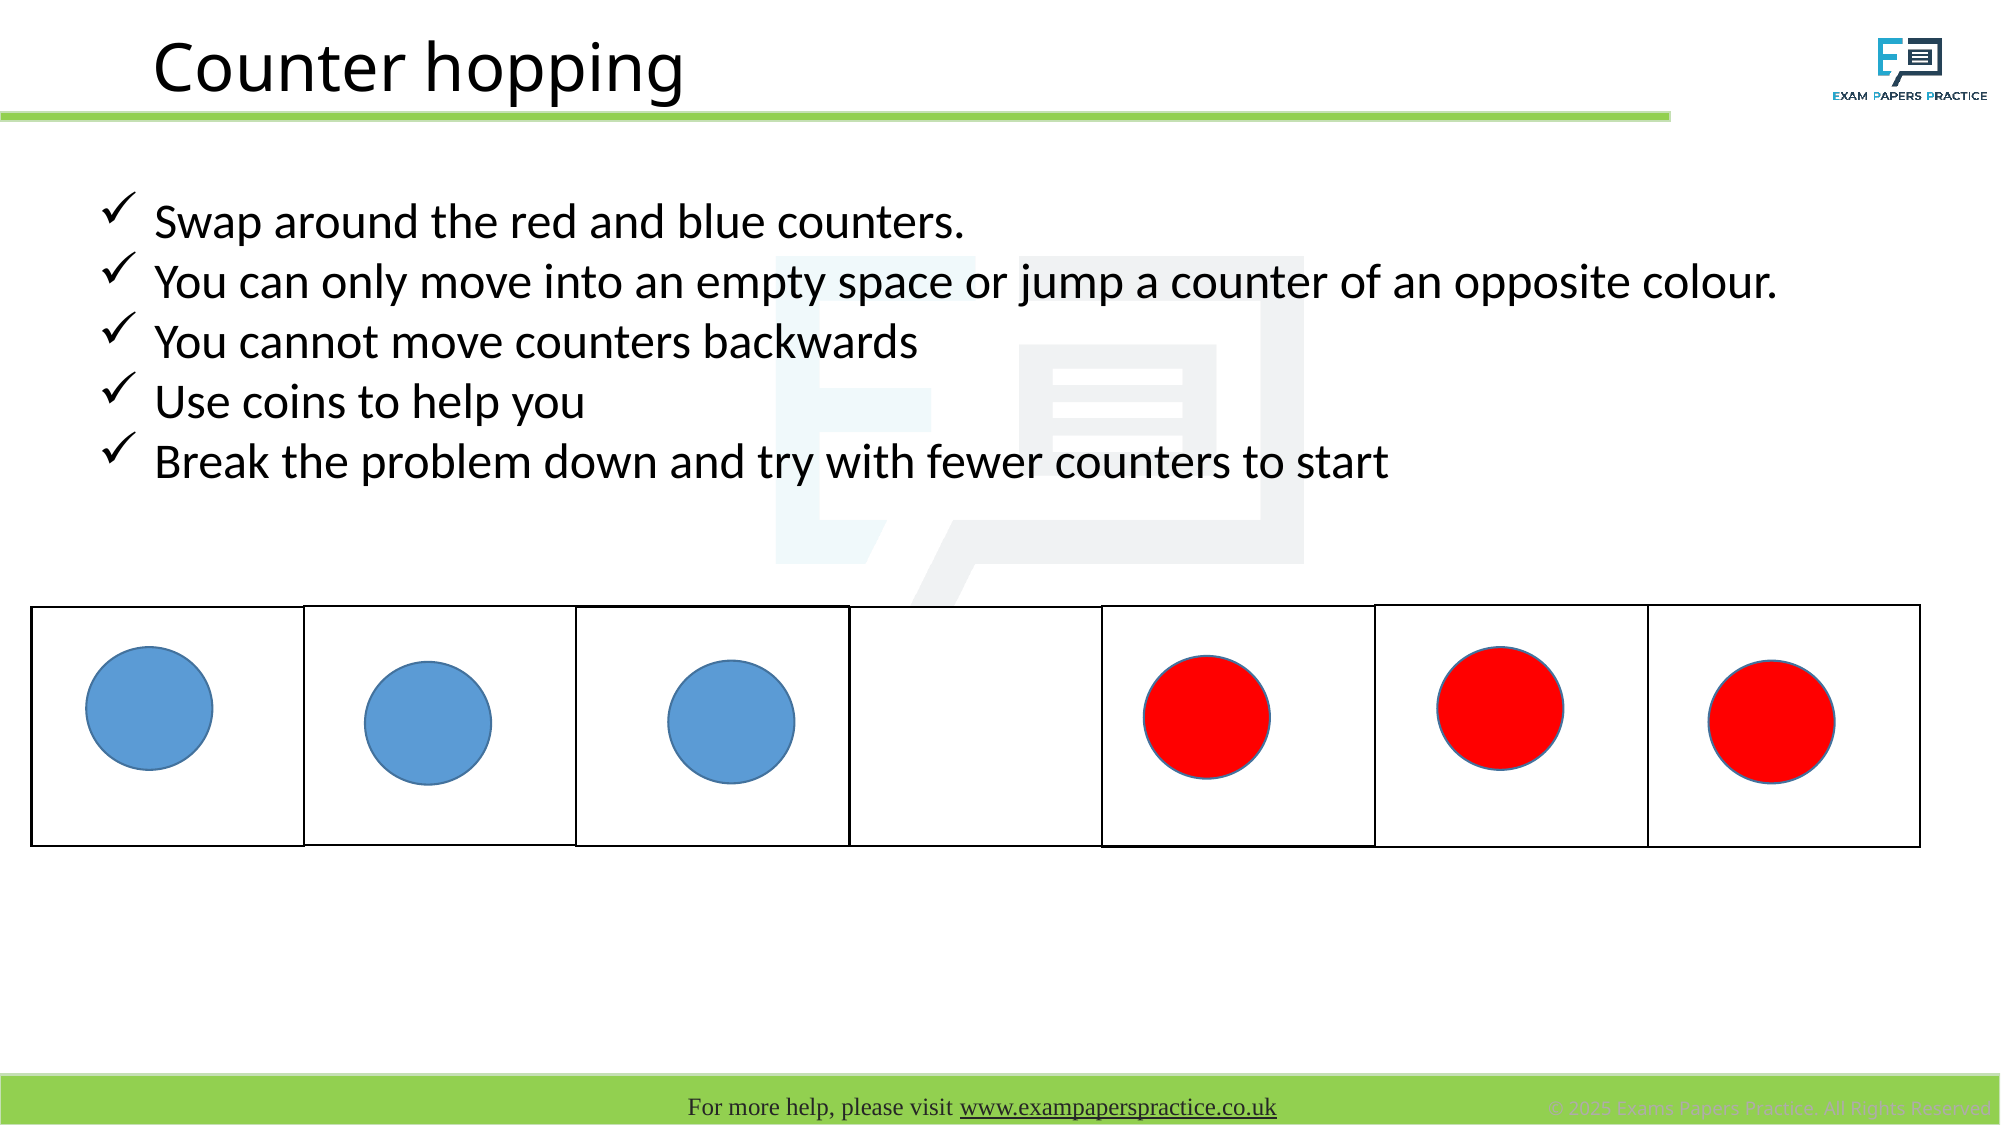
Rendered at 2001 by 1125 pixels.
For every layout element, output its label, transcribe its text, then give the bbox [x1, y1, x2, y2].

text_box [1647, 604, 1921, 848]
text_box [1436, 646, 1565, 771]
text_box [85, 646, 214, 771]
text_box [30, 606, 305, 847]
text_box [1101, 605, 1374, 848]
text_box [1707, 659, 1836, 785]
text_box Swap around the red and blue counters. You can only move into an empty space or jump a counter of an opposite colour. You cannot move counters backwards Use coins to help you Break the problem down and try with fewer counters to start [83, 181, 1876, 497]
text_box [849, 606, 1101, 847]
text_box [1142, 654, 1271, 780]
text_box [1374, 604, 1647, 848]
text_box [303, 605, 575, 846]
title Counter hopping [137, 65, 1863, 75]
text_box [363, 660, 493, 786]
text_box [575, 605, 850, 847]
text_box [667, 659, 796, 785]
